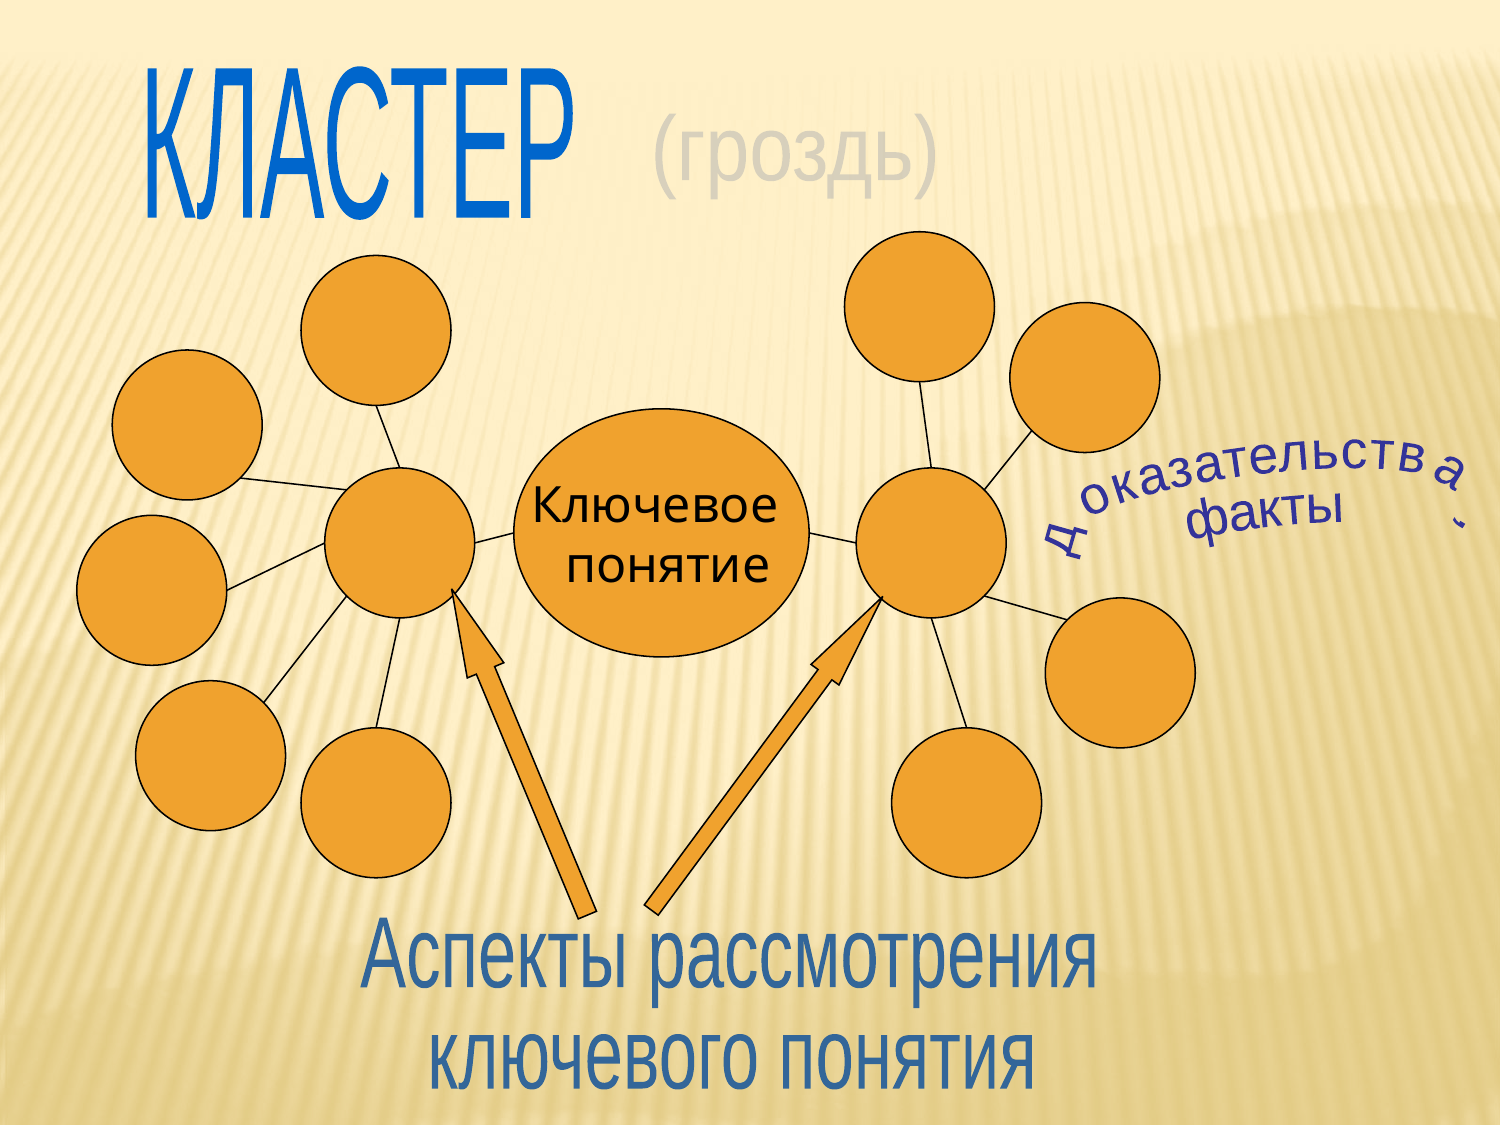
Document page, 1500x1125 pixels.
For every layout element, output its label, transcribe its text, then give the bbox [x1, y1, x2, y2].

text_box Ключевое понятие [513, 408, 810, 657]
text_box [984, 595, 1068, 621]
text_box [891, 728, 1042, 878]
text_box [76, 515, 226, 666]
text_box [240, 477, 347, 491]
text_box [857, 468, 1007, 618]
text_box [808, 532, 857, 544]
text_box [263, 595, 347, 703]
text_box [375, 405, 401, 469]
text_box [644, 596, 883, 916]
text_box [930, 617, 967, 729]
text_box [1045, 597, 1196, 748]
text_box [375, 617, 401, 729]
text_box [301, 255, 452, 406]
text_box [984, 430, 1033, 491]
text_box [1009, 302, 1160, 453]
text_box [112, 349, 263, 500]
text_box [301, 728, 452, 878]
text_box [226, 542, 325, 591]
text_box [919, 381, 932, 469]
text_box [451, 588, 597, 919]
text_box [324, 468, 474, 618]
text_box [474, 532, 515, 544]
text_box [844, 231, 995, 382]
text_box [135, 680, 286, 831]
